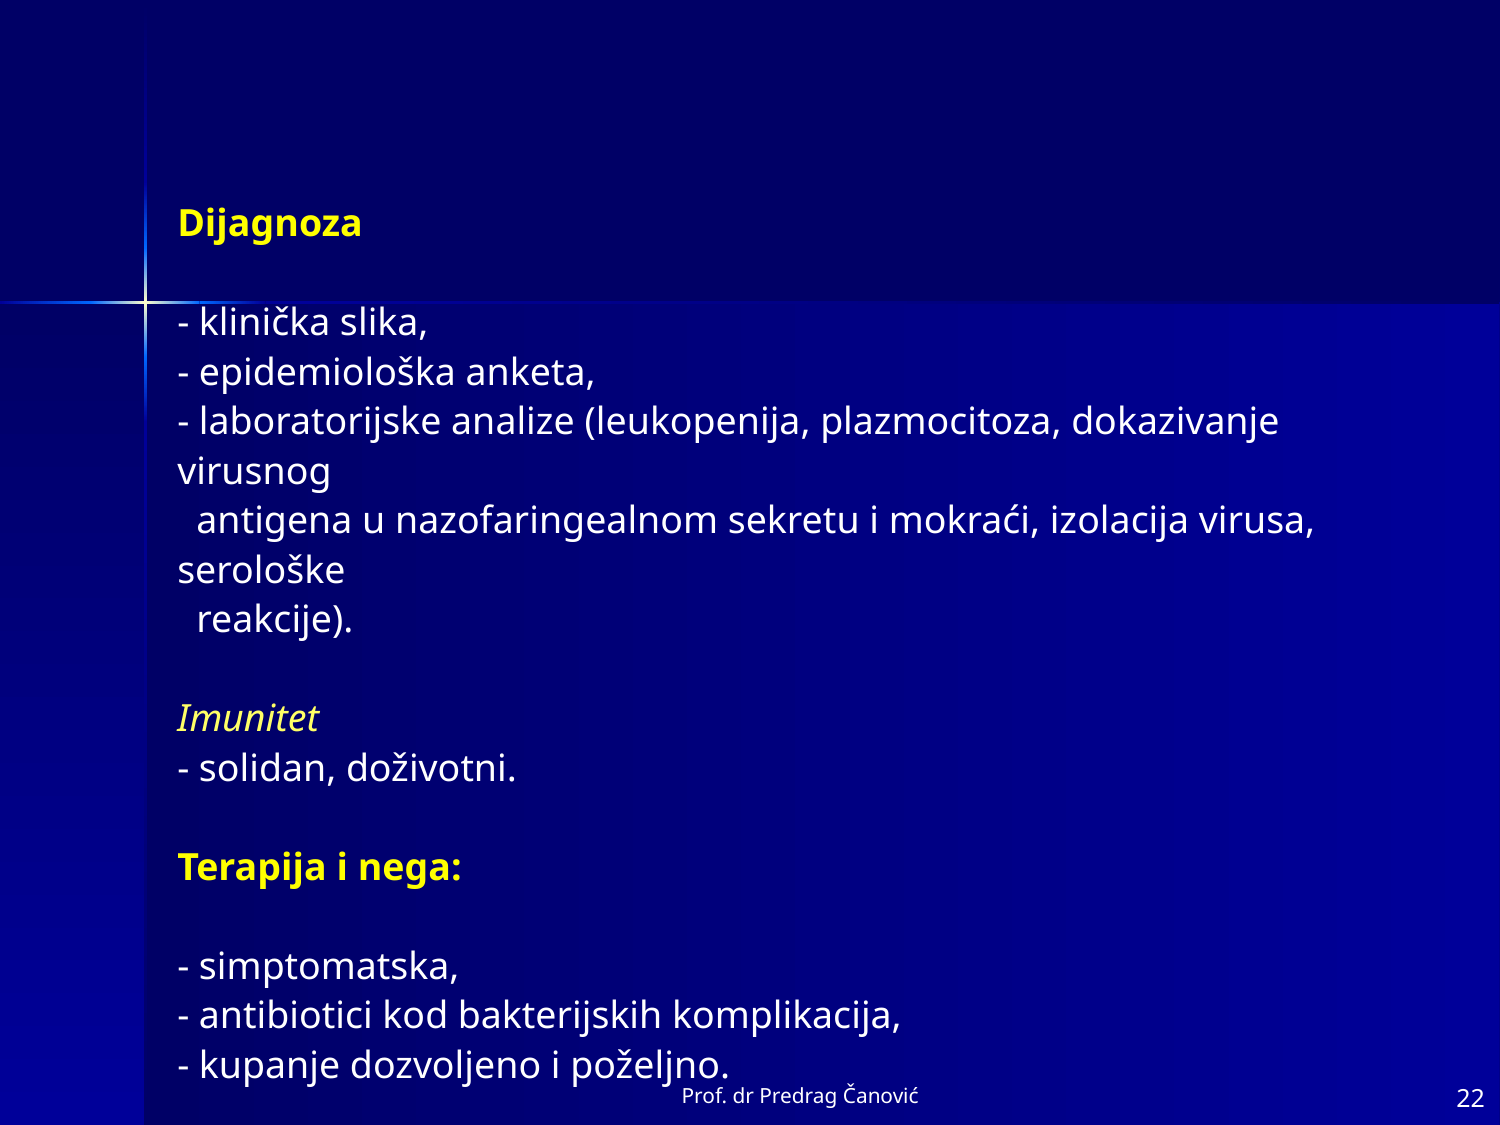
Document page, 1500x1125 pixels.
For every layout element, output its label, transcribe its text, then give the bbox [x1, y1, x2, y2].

footer Prof. dr Predrag Čanović [562, 1093, 1038, 1125]
text_box Dijagnoza - klinička slika, - epidemiološka anketa, - laboratorijske analize (leukopenija, plazmocitoza, dokazivanje virusnog antigena u nazofaringealnom sekretu i mokraći, izolacija virusa, serološke reakcije). Imunitet - solidan, doživotni. Terapija i nega: - simptomatska, - antibiotici kod bakterijskih komplikacija, - kupanje dozvoljeno i poželjno. [162, 187, 1438, 1093]
slide_number 22 [1187, 1074, 1500, 1125]
